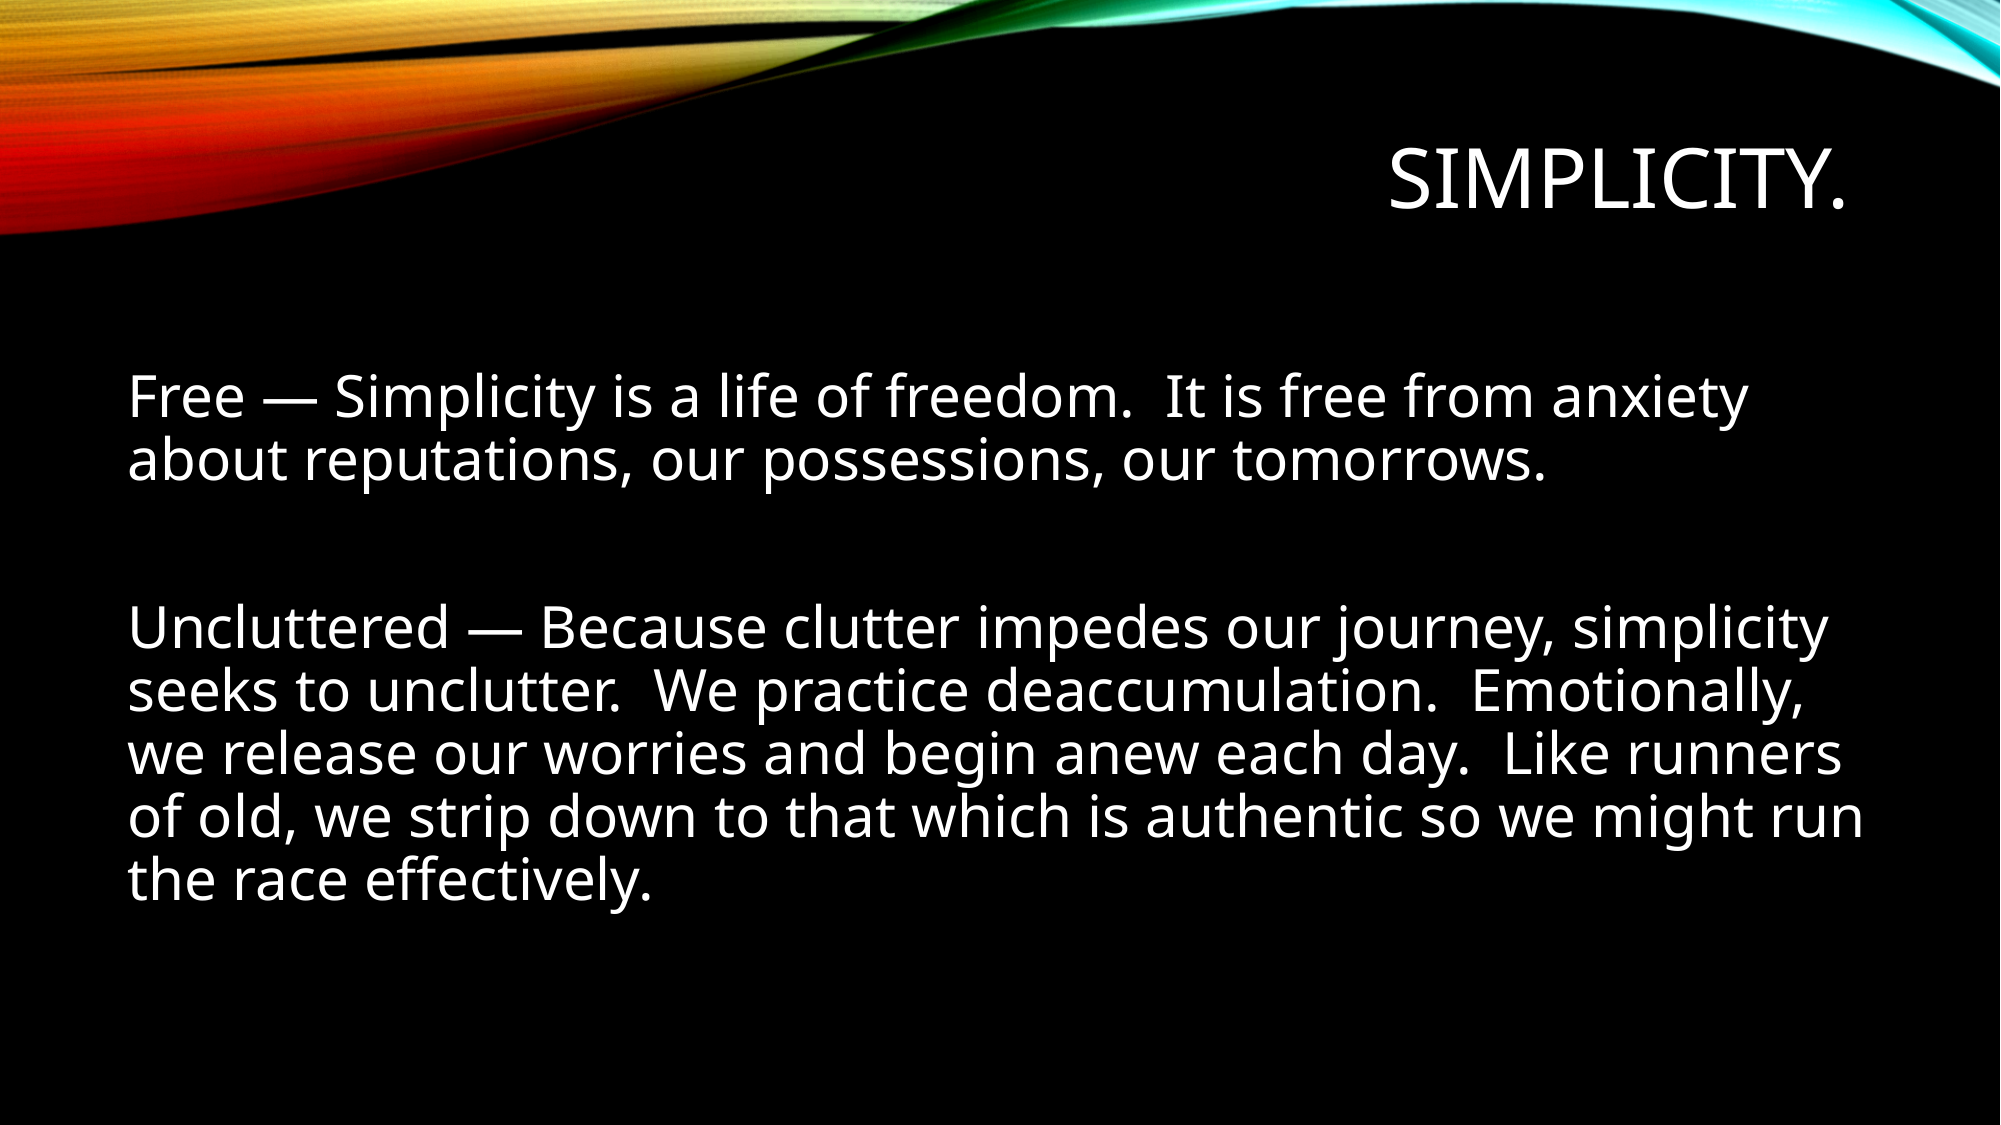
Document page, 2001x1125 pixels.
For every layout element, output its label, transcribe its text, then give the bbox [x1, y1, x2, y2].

title SIMPLICITY. [474, 125, 1888, 338]
picture [0, 0, 2000, 237]
list Free — Simplicity is a life of freedom. It is free from anxiety about reputations, our possessions, our tomorrows. Uncluttered — Because clutter impedes our journey, simplicity seeks to unclutter. We practice deaccumulation. Emotionally, we release our worries and begin anew each day. Like runners of old, we strip down to that which is authentic so we might run the race effectively. [112, 360, 1888, 1021]
